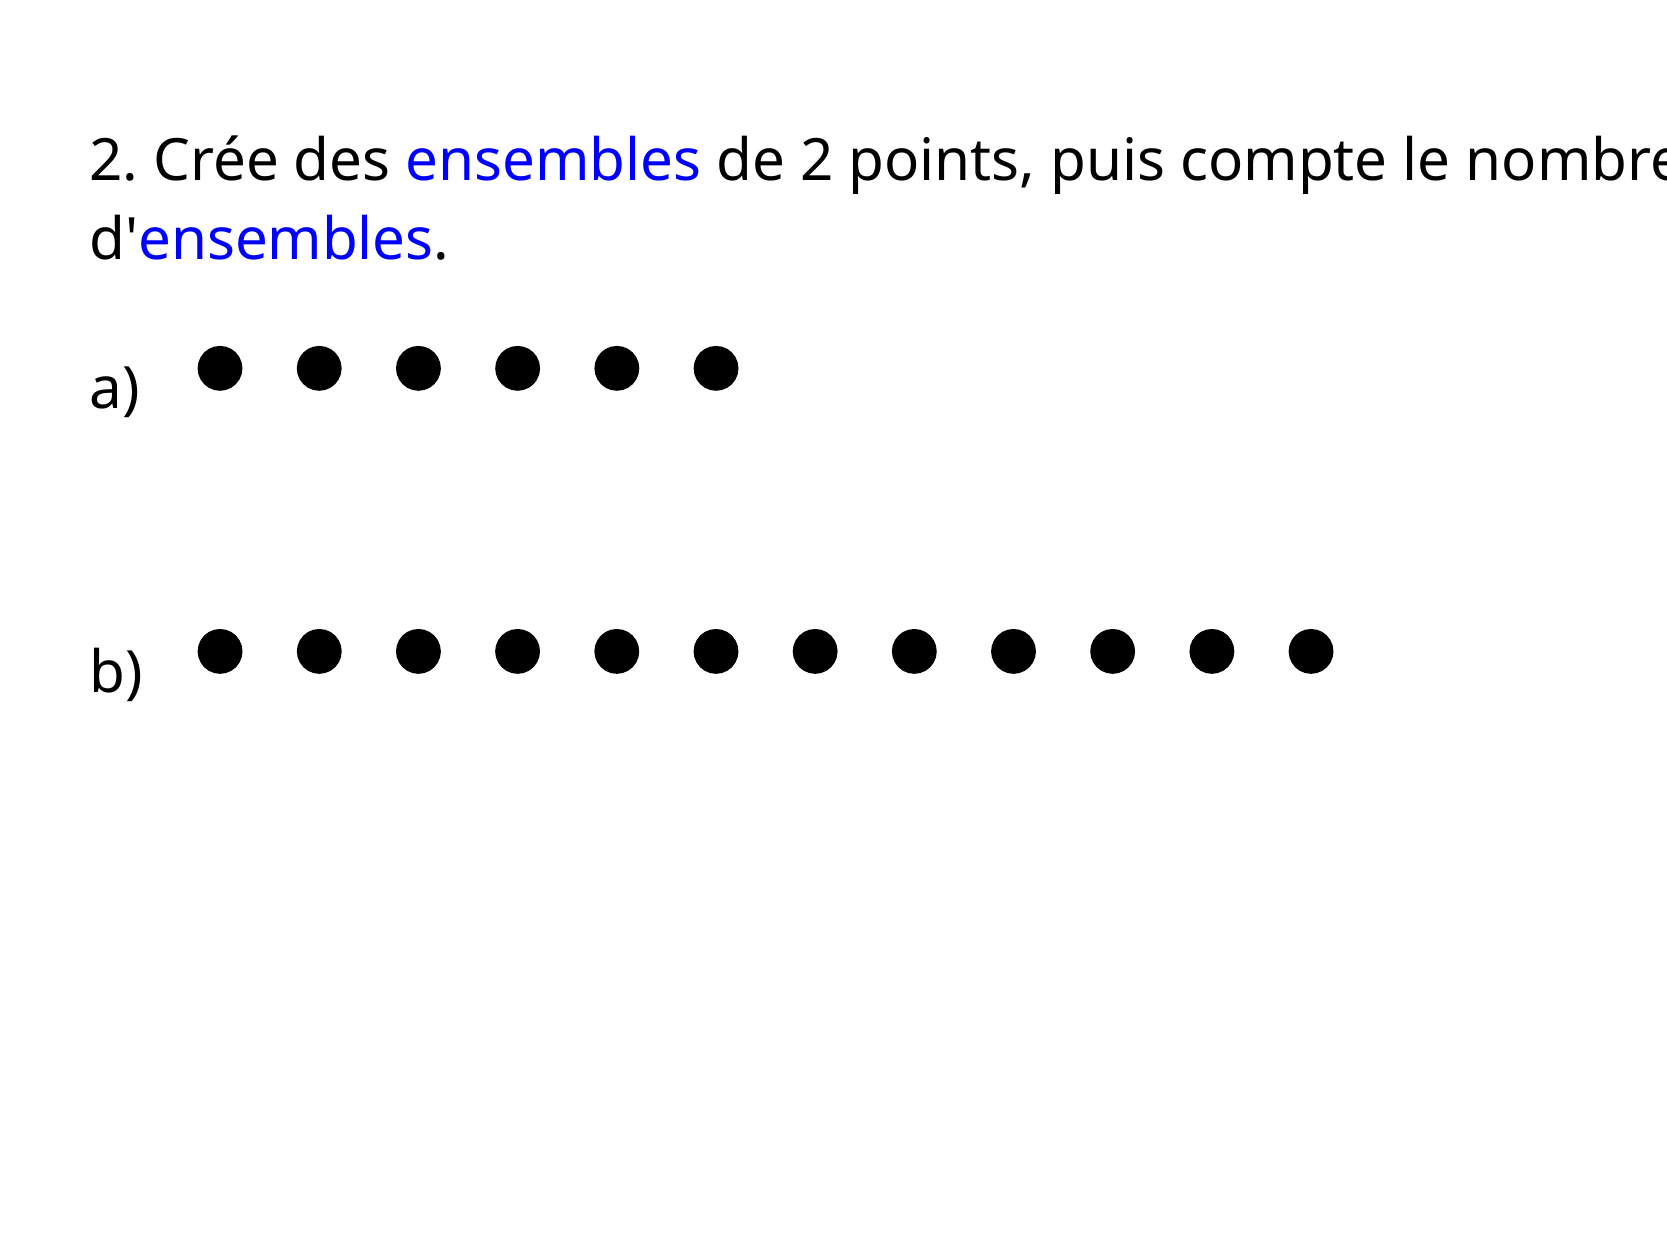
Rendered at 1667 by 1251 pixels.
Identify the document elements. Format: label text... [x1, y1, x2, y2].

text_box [74, 616, 1331, 713]
text_box 2. Crée des ensembles de 2 points, puis compte le nombre d'ensembles. [74, 104, 1667, 279]
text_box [74, 332, 736, 429]
